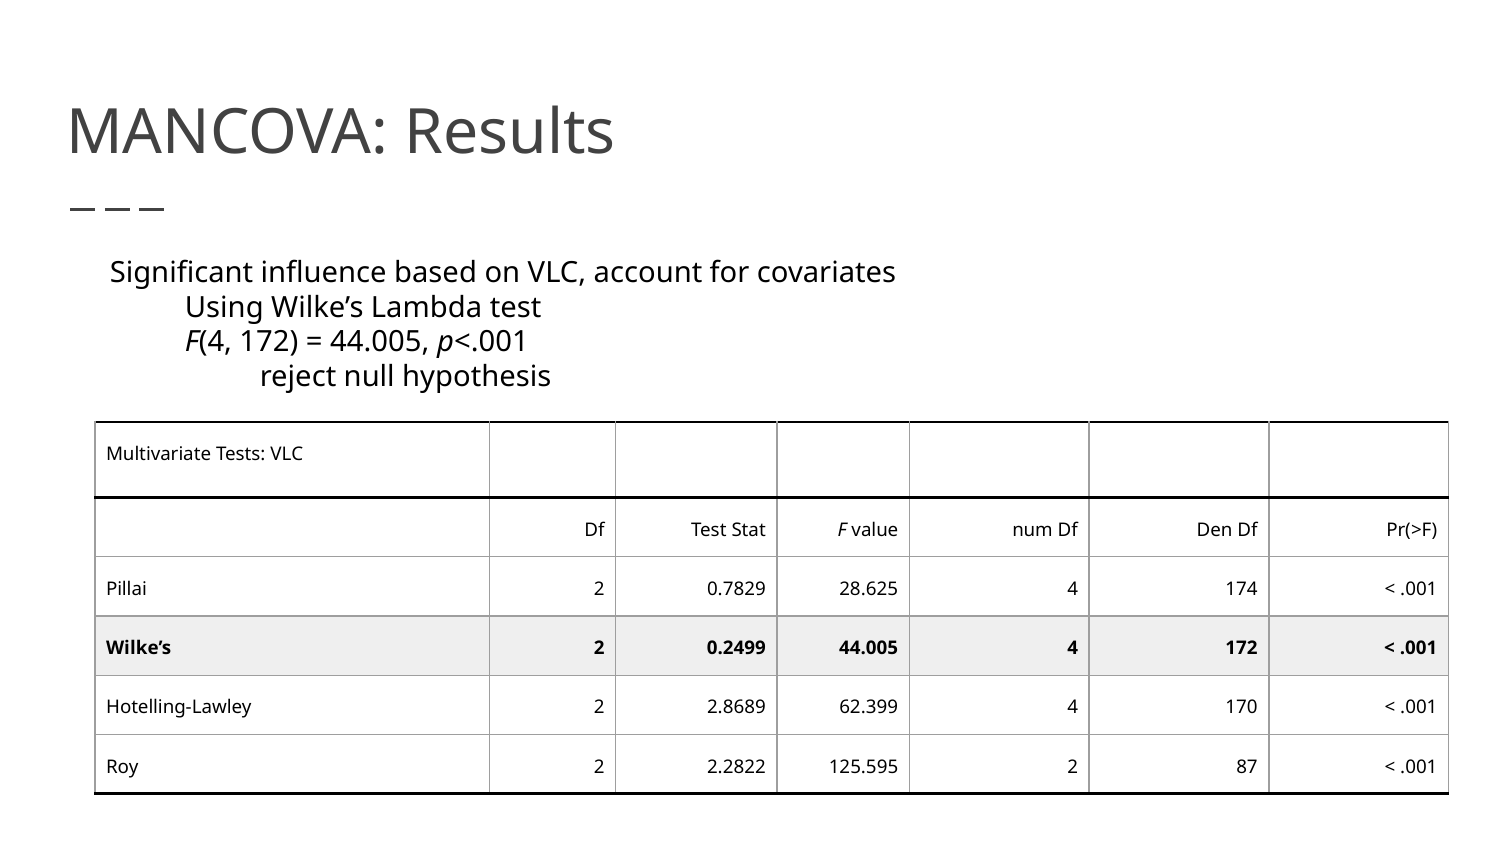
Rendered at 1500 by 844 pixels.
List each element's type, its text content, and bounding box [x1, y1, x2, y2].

table_header [1270, 423, 1448, 496]
table_cell 172 [1090, 617, 1268, 675]
table_cell < .001 [1270, 557, 1448, 615]
table_cell 44.005 [778, 617, 909, 675]
table_cell Pillai [96, 557, 489, 615]
table_cell F value [778, 499, 909, 556]
table_cell 62.399 [778, 676, 909, 734]
table_cell 2 [490, 676, 615, 734]
table_cell 4 [910, 617, 1088, 675]
table_cell 2 [490, 735, 615, 792]
table_cell [96, 499, 489, 556]
table_cell Hotelling-Lawley [96, 676, 489, 734]
table_cell < .001 [1270, 735, 1448, 792]
table_cell 0.7829 [616, 557, 776, 615]
table_cell Pr(>F) [1270, 499, 1448, 556]
table_cell 170 [1090, 676, 1268, 734]
table_cell 174 [1090, 557, 1268, 615]
table_cell 87 [1090, 735, 1268, 792]
table_header Multivariate Tests: VLC [96, 423, 489, 496]
table_cell num Df [910, 499, 1088, 556]
table_header [778, 423, 909, 496]
table_cell 125.595 [778, 735, 909, 792]
table_header [910, 423, 1088, 496]
text_box Significant influence based on VLC, account for covariates Using Wilke’s Lambda test F(4, 172) = 44.005, p<.001 reject null hypothesis [94, 237, 1449, 408]
table_cell Wilke’s [96, 617, 489, 675]
table_cell 0.2499 [616, 617, 776, 675]
table_cell < .001 [1270, 676, 1448, 734]
table_header [1090, 423, 1268, 496]
table_header [616, 423, 776, 496]
title MANCOVA: Results [51, 61, 1449, 182]
table_cell 4 [910, 557, 1088, 615]
table_cell Df [490, 499, 615, 556]
table_cell < .001 [1270, 617, 1448, 675]
table_cell Test Stat [616, 499, 776, 556]
table_cell 2 [490, 557, 615, 615]
table_header [490, 423, 615, 496]
table_cell 2 [910, 735, 1088, 792]
table_cell 2.2822 [616, 735, 776, 792]
table_cell Den Df [1090, 499, 1268, 556]
table_cell 28.625 [778, 557, 909, 615]
table_cell 2.8689 [616, 676, 776, 734]
table_cell 2 [490, 617, 615, 675]
table_cell 4 [910, 676, 1088, 734]
table_cell Roy [96, 735, 489, 792]
